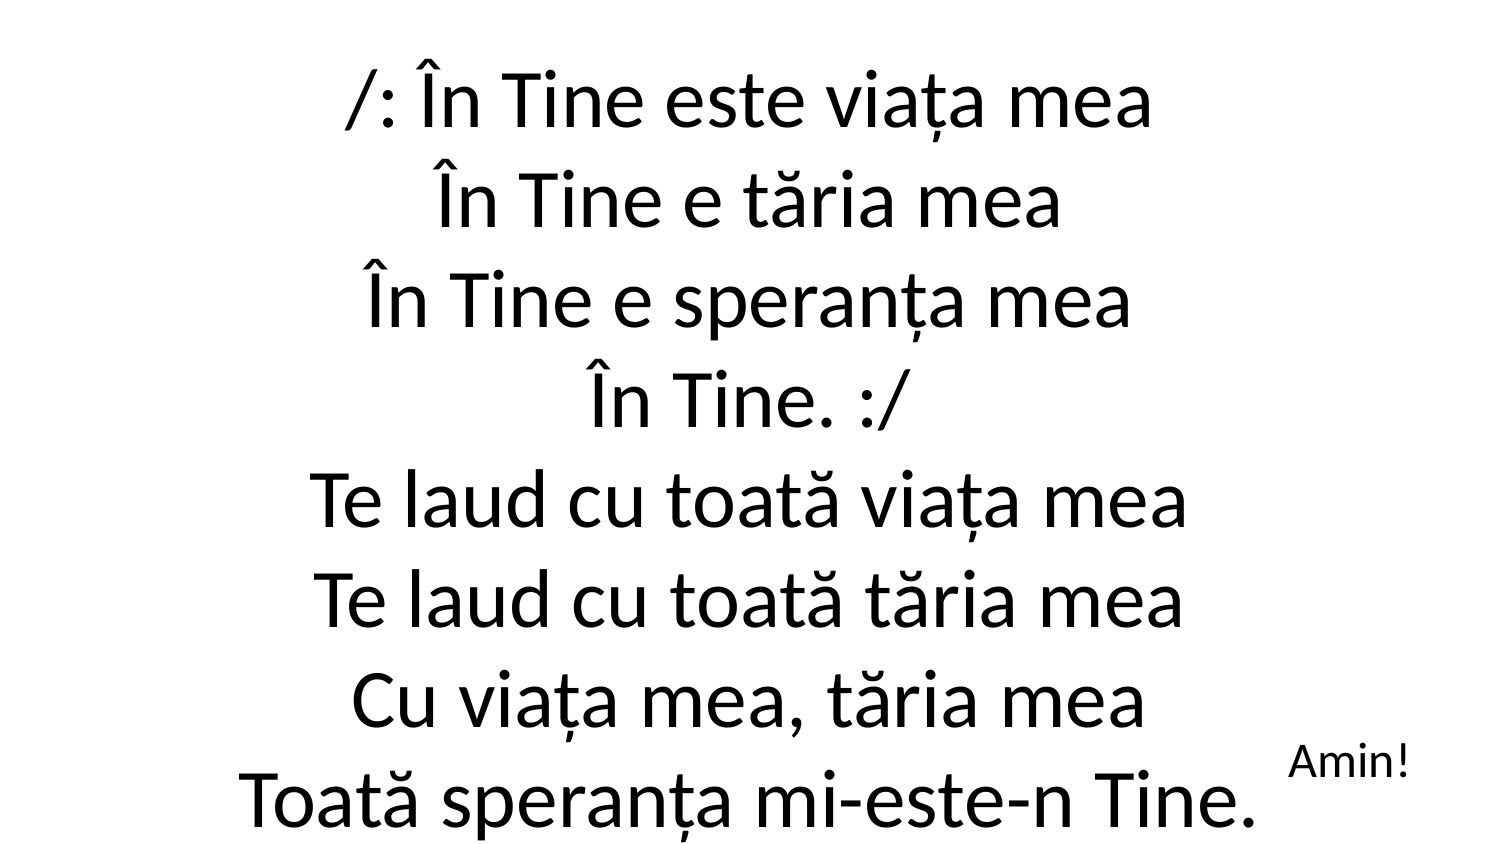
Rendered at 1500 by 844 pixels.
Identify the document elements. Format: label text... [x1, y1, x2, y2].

text_box Amin! [1273, 674, 1427, 795]
text_box /: În Tine este viața mea În Tine e tăria mea În Tine e speranța mea În Tine. :/ Te laud cu toată viața mea Te laud cu toată tăria mea Cu viața mea, tăria mea Toată speranța mi-este-n Tine. [224, 0, 1276, 844]
